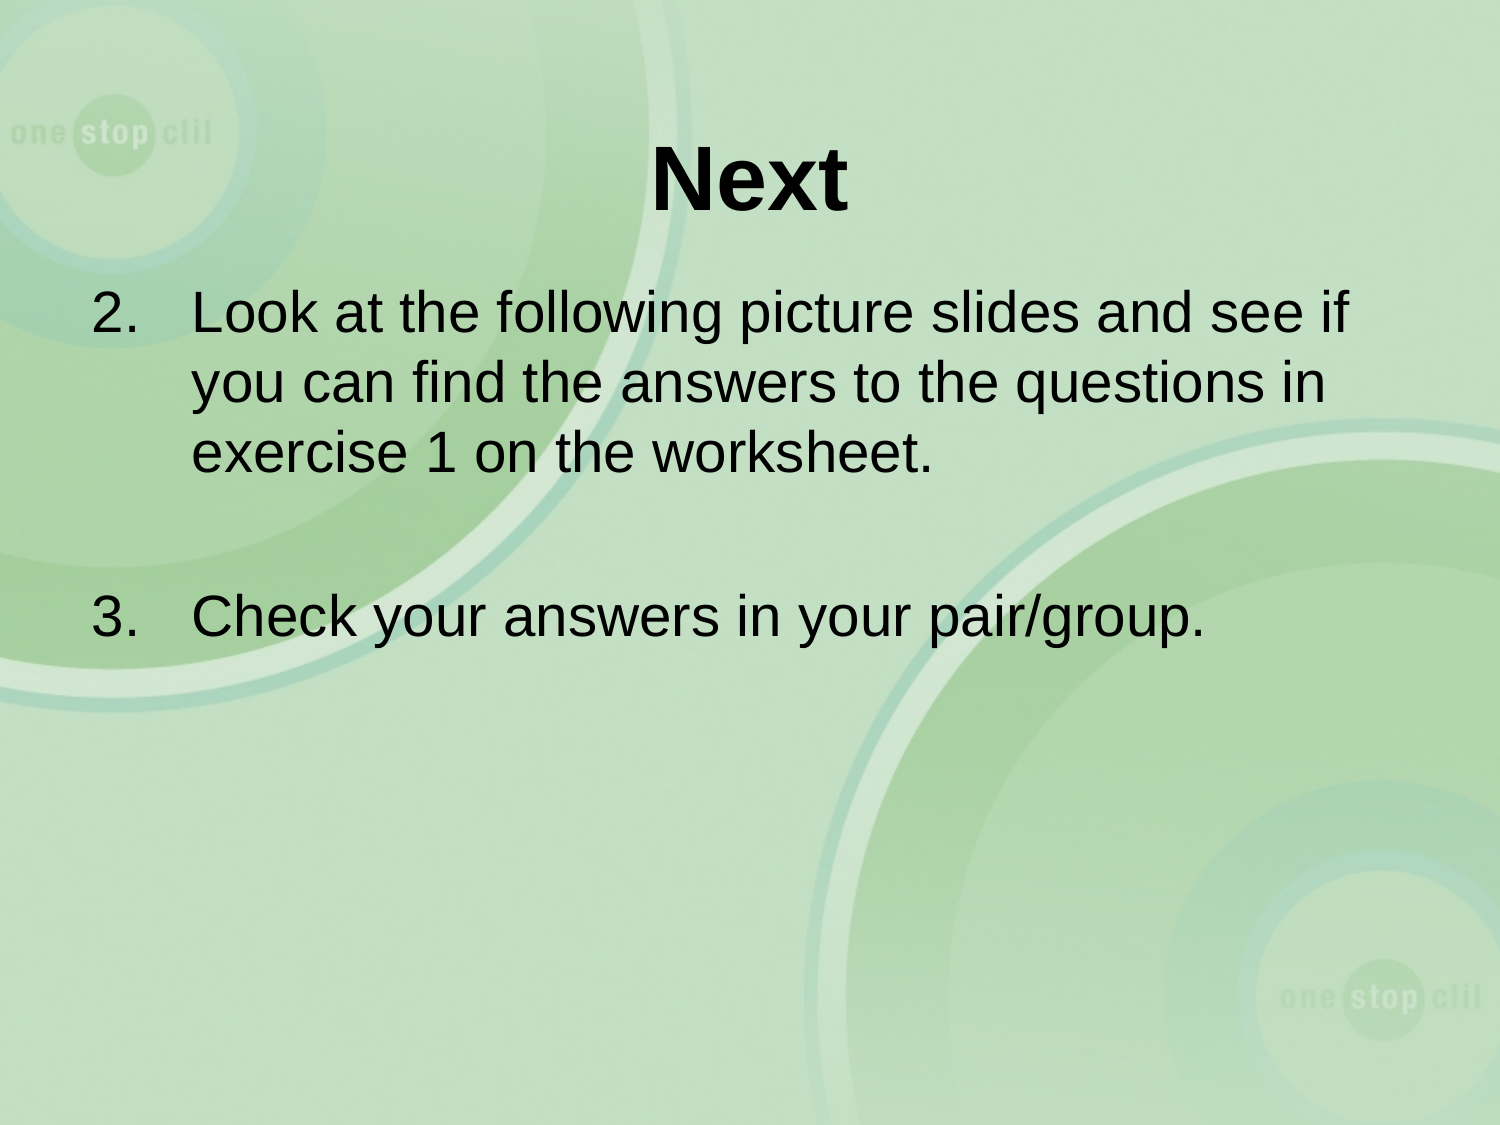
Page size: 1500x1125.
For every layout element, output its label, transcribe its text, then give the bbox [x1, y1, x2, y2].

picture [0, 0, 1500, 1125]
title Next [75, 79, 1425, 268]
list Look at the following picture slides and see if you can find the answers to the questions in exercise 1 on the worksheet. Check your answers in your pair/group. [76, 267, 1427, 1010]
